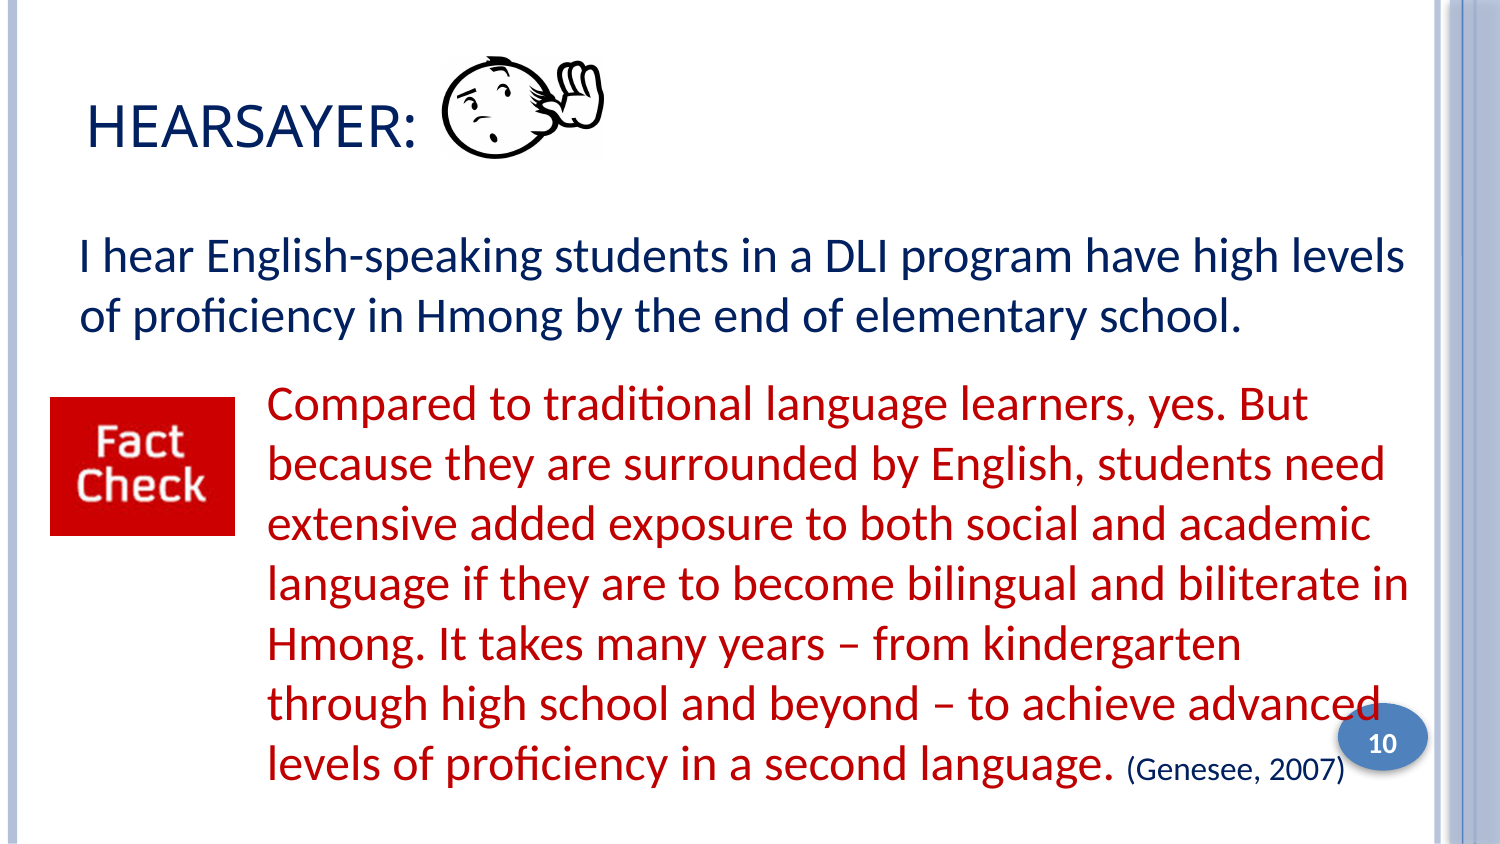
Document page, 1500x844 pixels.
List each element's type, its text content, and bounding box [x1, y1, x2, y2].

list I hear English-speaking students in a DLI program have high levels of proficiency in Hmong by the end of elementary school. [63, 207, 1437, 358]
picture [49, 396, 235, 536]
text_box Compared to traditional language learners, yes. But because they are surrounded by English, students need extensive added exposure to both social and academic language if they are to become bilingual and biliterate in Hmong. It takes many years – from kindergarten through high school and beyond – to achieve advanced levels of proficiency in a second language. (Genesee, 2007) [252, 362, 1431, 798]
slide_number 10 [1337, 709, 1428, 774]
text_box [59, 55, 606, 169]
